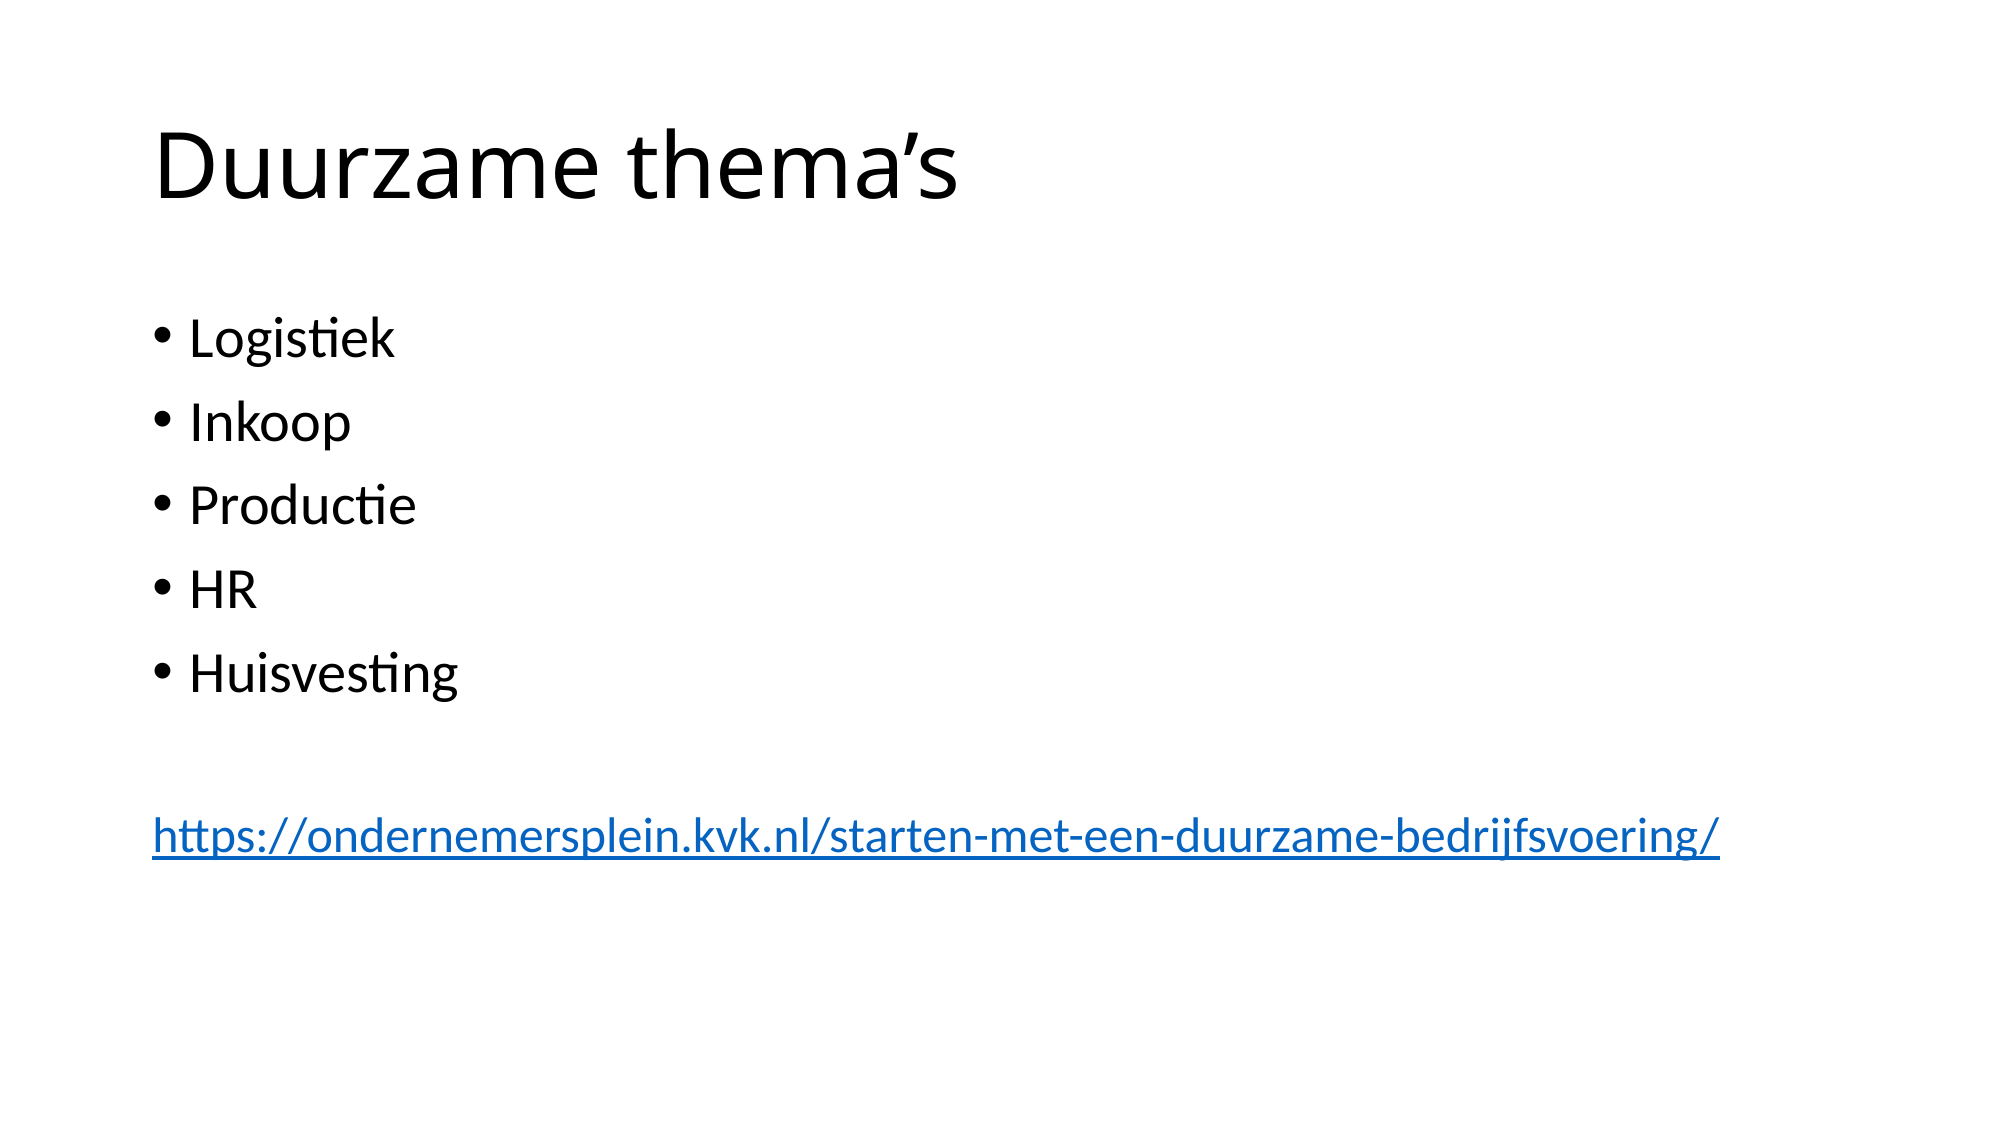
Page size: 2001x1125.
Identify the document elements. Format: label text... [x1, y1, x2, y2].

list Logistiek Inkoop Productie HR Huisvesting https://ondernemersplein.kvk.nl/starten-met-een-duurzame-bedrijfsvoering/ [137, 299, 1863, 1014]
title Duurzame thema’s [137, 59, 1863, 278]
